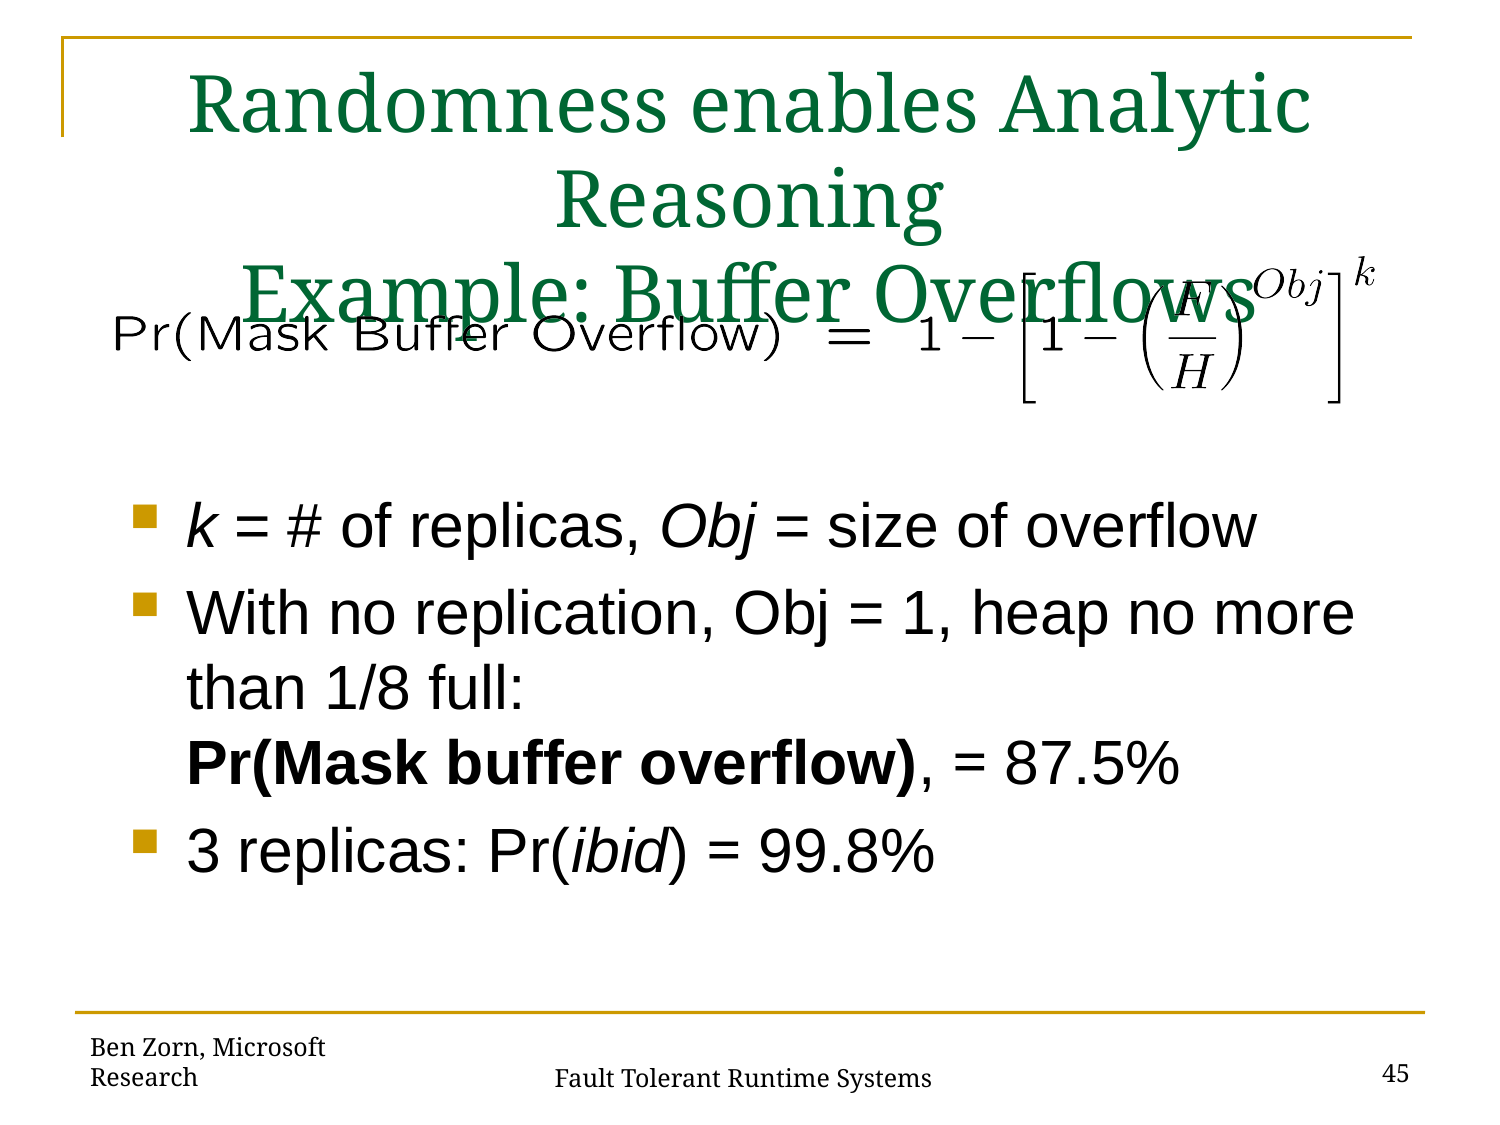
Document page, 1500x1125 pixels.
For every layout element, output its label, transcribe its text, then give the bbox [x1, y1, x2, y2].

footer Fault Tolerant Runtime Systems [449, 1024, 1038, 1101]
slide_number Ben Zorn, Microsoft Research [74, 1023, 426, 1100]
list k = # of replicas, Obj = size of overflow With no replication, Obj = 1, heap no more than 1/8 full: Pr(Mask buffer overflow), = 87.5% 3 replicas: Pr(ibid) = 99.8% [114, 389, 1404, 944]
slide_number 45 [1074, 1023, 1426, 1100]
picture [114, 256, 1377, 406]
title Randomness enables Analytic Reasoning Example: Buffer Overflows [74, 45, 1426, 188]
